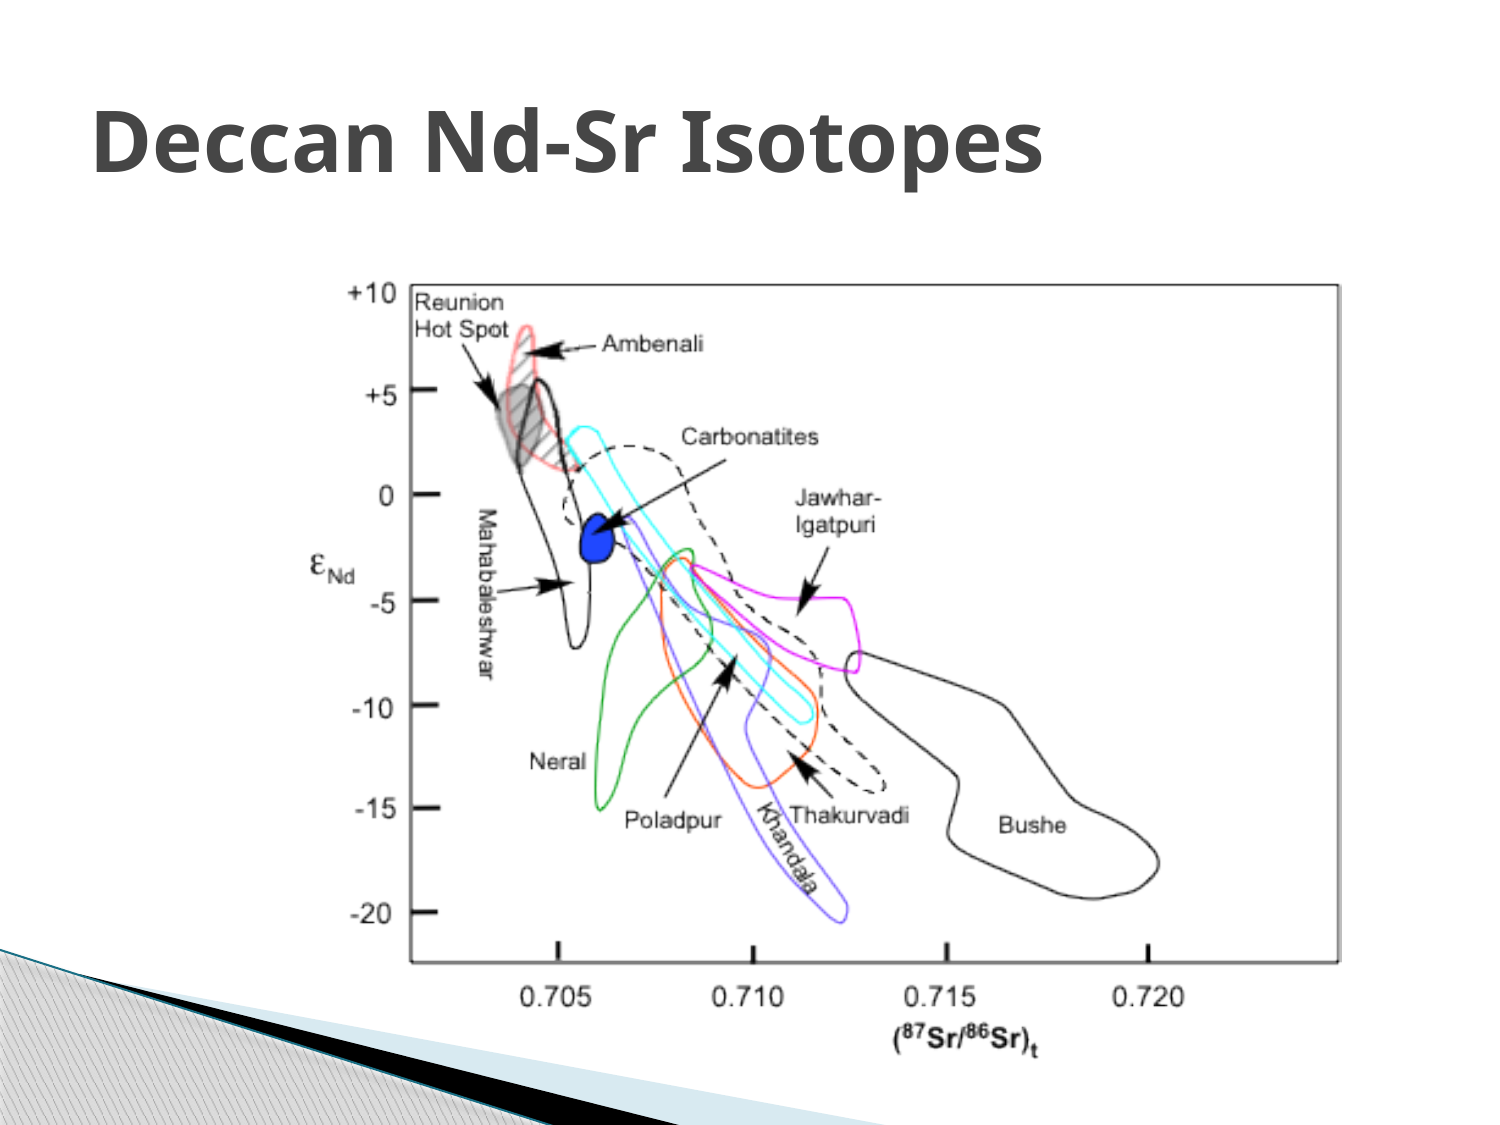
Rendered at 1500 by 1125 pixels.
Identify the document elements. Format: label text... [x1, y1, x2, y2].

picture [309, 276, 1343, 1066]
title Deccan Nd-Sr Isotopes [75, 45, 1425, 233]
